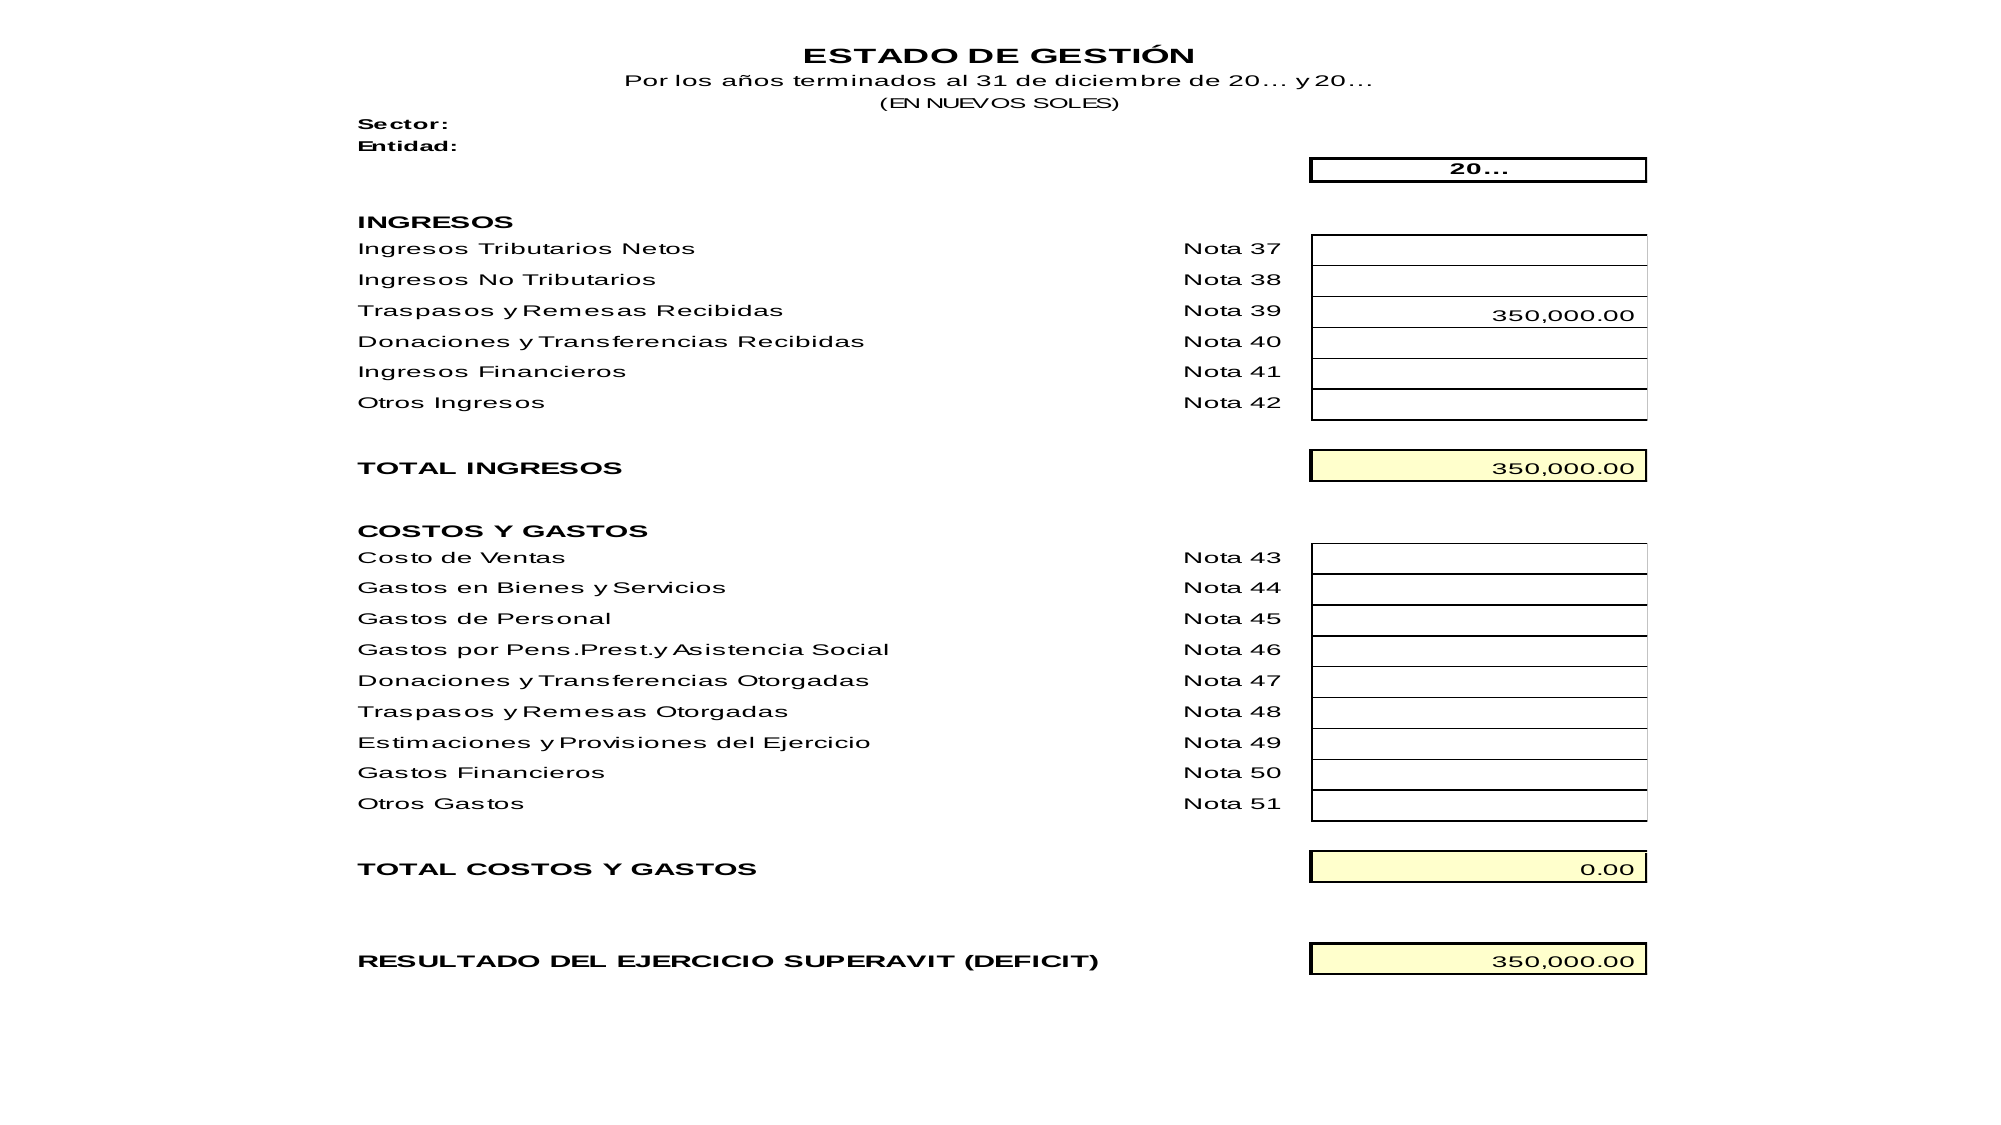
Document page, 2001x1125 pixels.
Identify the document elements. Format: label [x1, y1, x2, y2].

picture [350, 42, 1650, 976]
